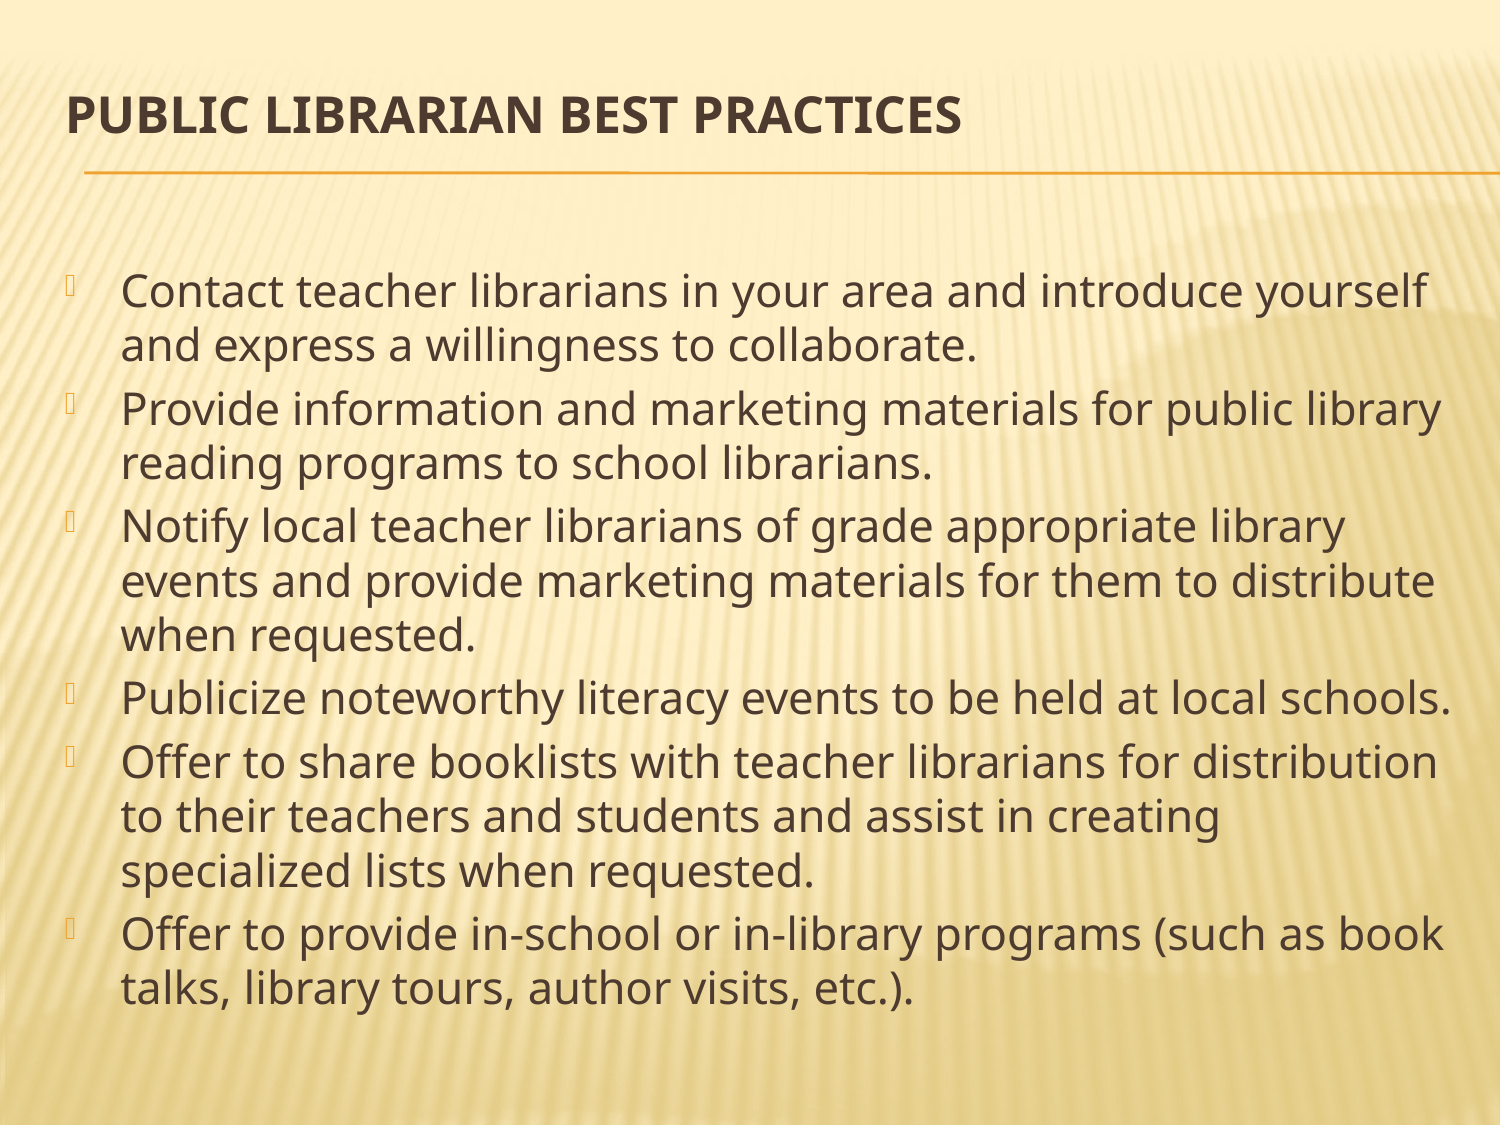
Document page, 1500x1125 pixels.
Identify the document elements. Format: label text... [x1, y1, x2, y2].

list Contact teacher librarians in your area and introduce yourself and express a willingness to collaborate. Provide information and marketing materials for public library reading programs to school librarians. Notify local teacher librarians of grade appropriate library events and provide marketing materials for them to distribute when requested. Publicize noteworthy literacy events to be held at local schools. Offer to share booklists with teacher librarians for distribution to their teachers and students and assist in creating specialized lists when requested. Offer to provide in-school or in-library programs (such as book talks, library tours, author visits, etc.). [50, 254, 1475, 1038]
title Public Librarian Best Practices [50, 75, 1475, 213]
